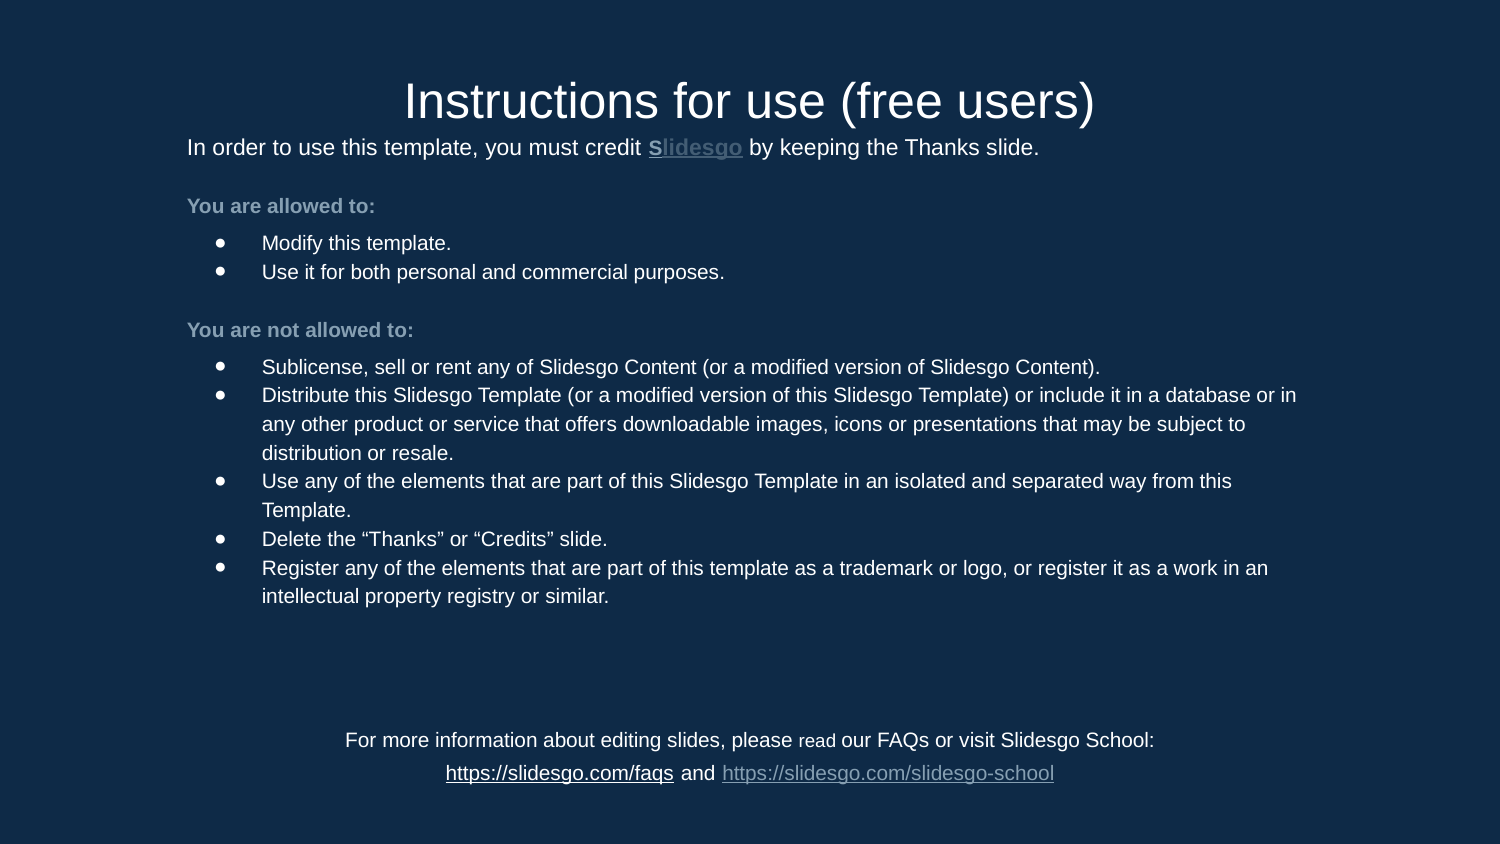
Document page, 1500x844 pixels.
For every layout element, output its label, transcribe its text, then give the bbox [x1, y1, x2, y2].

list In order to use this template, you must credit Slidesgo by keeping the Thanks slide. You are allowed to: Modify this template. Use it for both personal and commercial purposes. You are not allowed to: Sublicense, sell or rent any of Slidesgo Content (or a modified version of Slidesgo Content). Distribute this Slidesgo Template (or a modified version of this Slidesgo Template) or include it in a database or in any other product or service that offers downloadable images, icons or presentations that may be subject to distribution or resale. Use any of the elements that are part of this Slidesgo Template in an isolated and separated way from this Template. Delete the “Thanks” or “Credits” slide. Register any of the elements that are part of this template as a trademark or logo, or register it as a work in an intellectual property registry or similar. [171, 113, 1328, 186]
title Instructions for use (free users) [171, 53, 1328, 113]
text_box For more information about editing slides, please read our FAQs or visit Slidesgo School: https://slidesgo.com/faqs and https://slidesgo.com/slidesgo-school [171, 707, 1328, 780]
